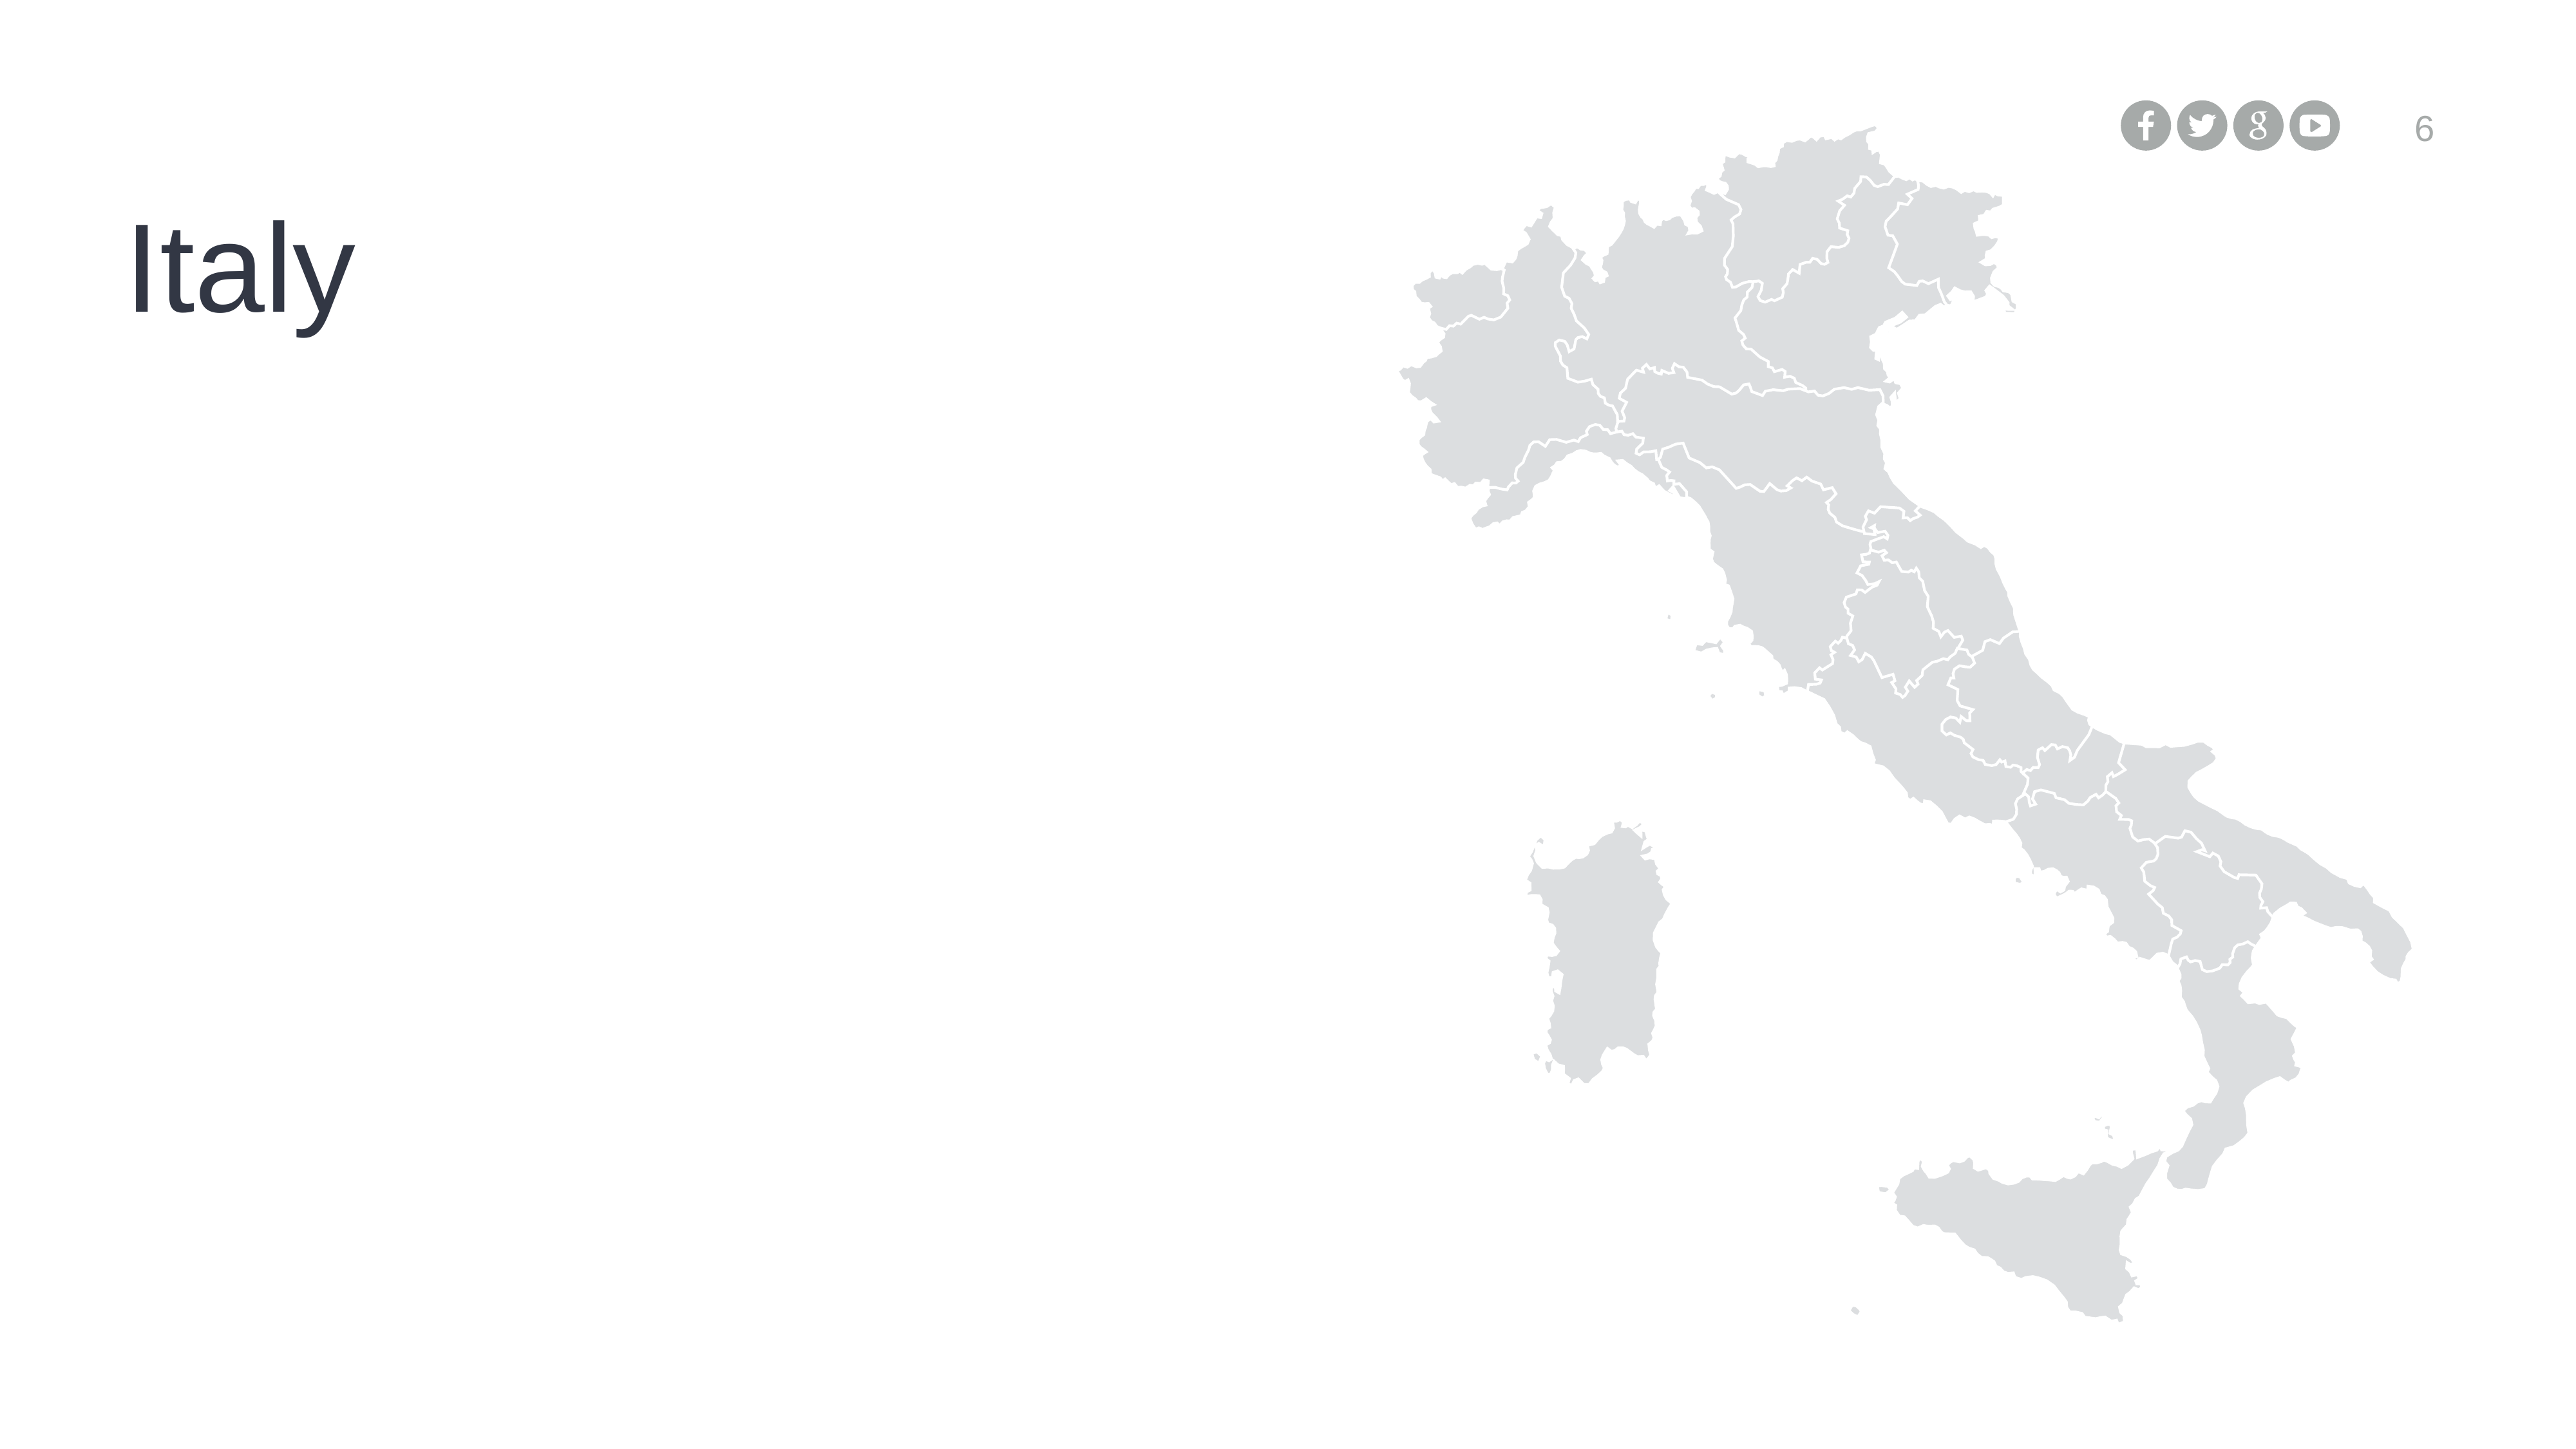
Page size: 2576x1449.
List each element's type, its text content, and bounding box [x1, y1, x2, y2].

title Italy [117, 178, 1392, 415]
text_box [1396, 124, 2414, 1325]
slide_number 6 [2407, 97, 2445, 156]
